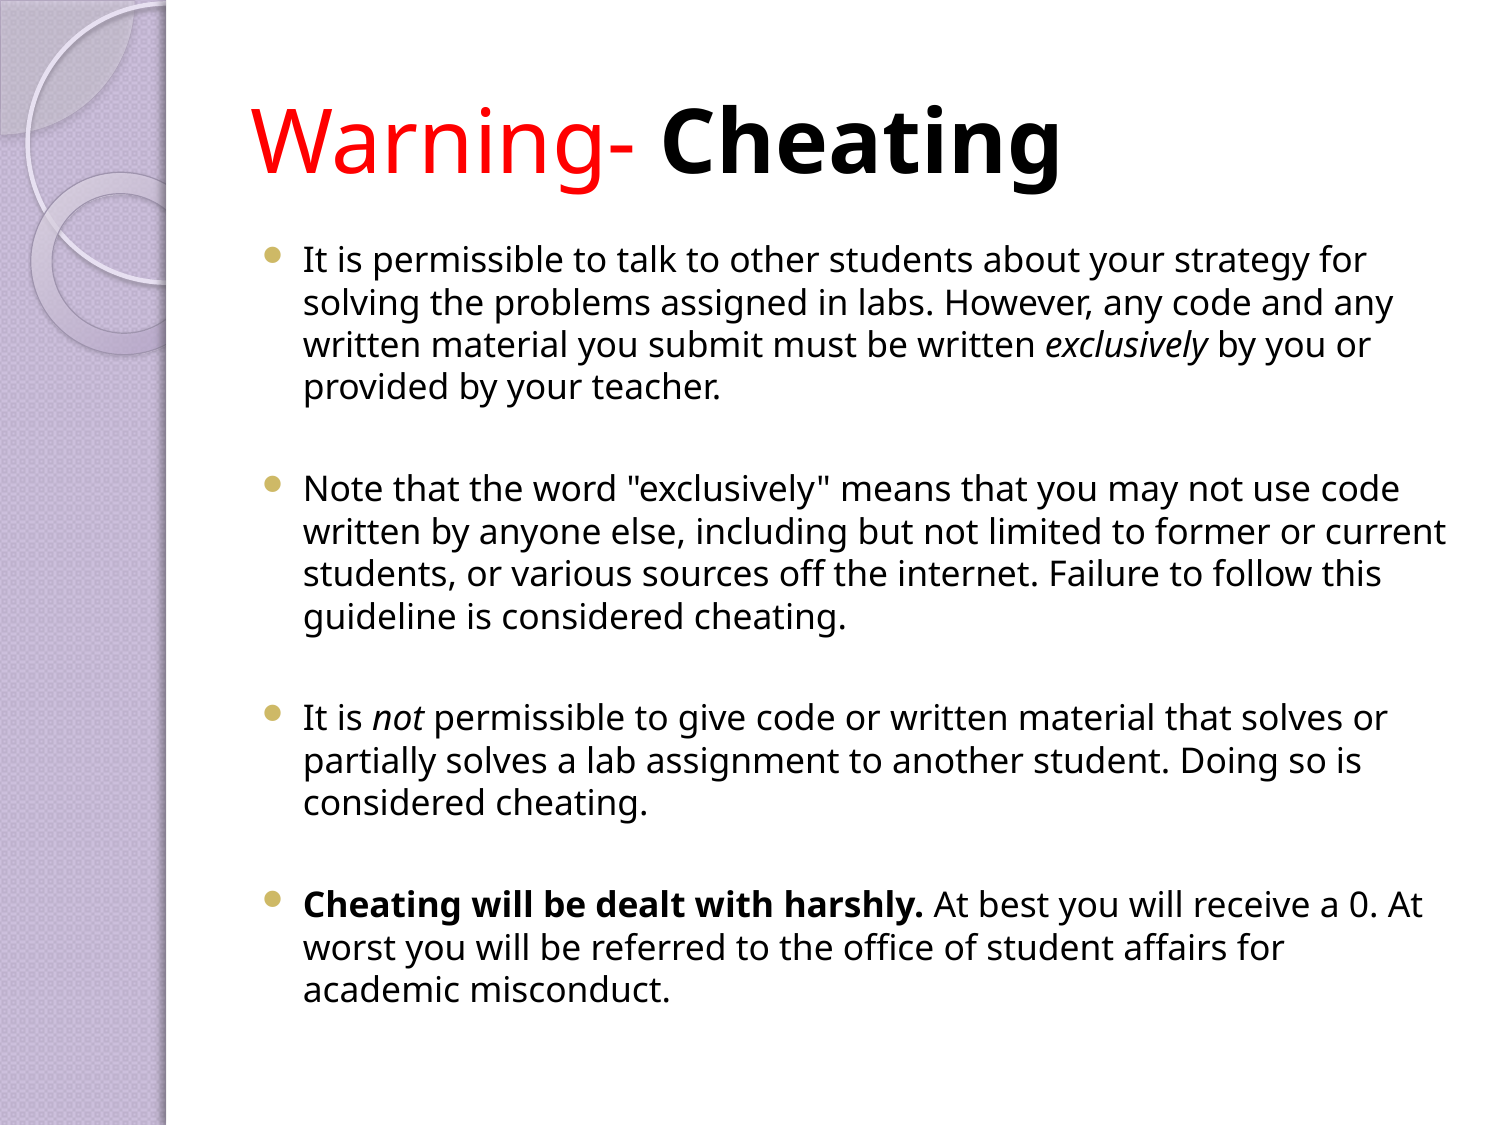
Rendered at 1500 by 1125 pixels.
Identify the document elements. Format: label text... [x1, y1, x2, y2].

title Warning- Cheating [235, 45, 1466, 233]
list It is permissible to talk to other students about your strategy for solving the problems assigned in labs. However, any code and any written material you submit must be written exclusively by you or provided by your teacher. Note that the word "exclusively" means that you may not use code written by anyone else, including but not limited to former or current students, or various sources off the internet. Failure to follow this guideline is considered cheating. It is not permissible to give code or written material that solves or partially solves a lab assignment to another student. Doing so is considered cheating. Cheating will be dealt with harshly. At best you will receive a 0. At worst you will be referred to the office of student affairs for academic misconduct. [235, 237, 1466, 1025]
